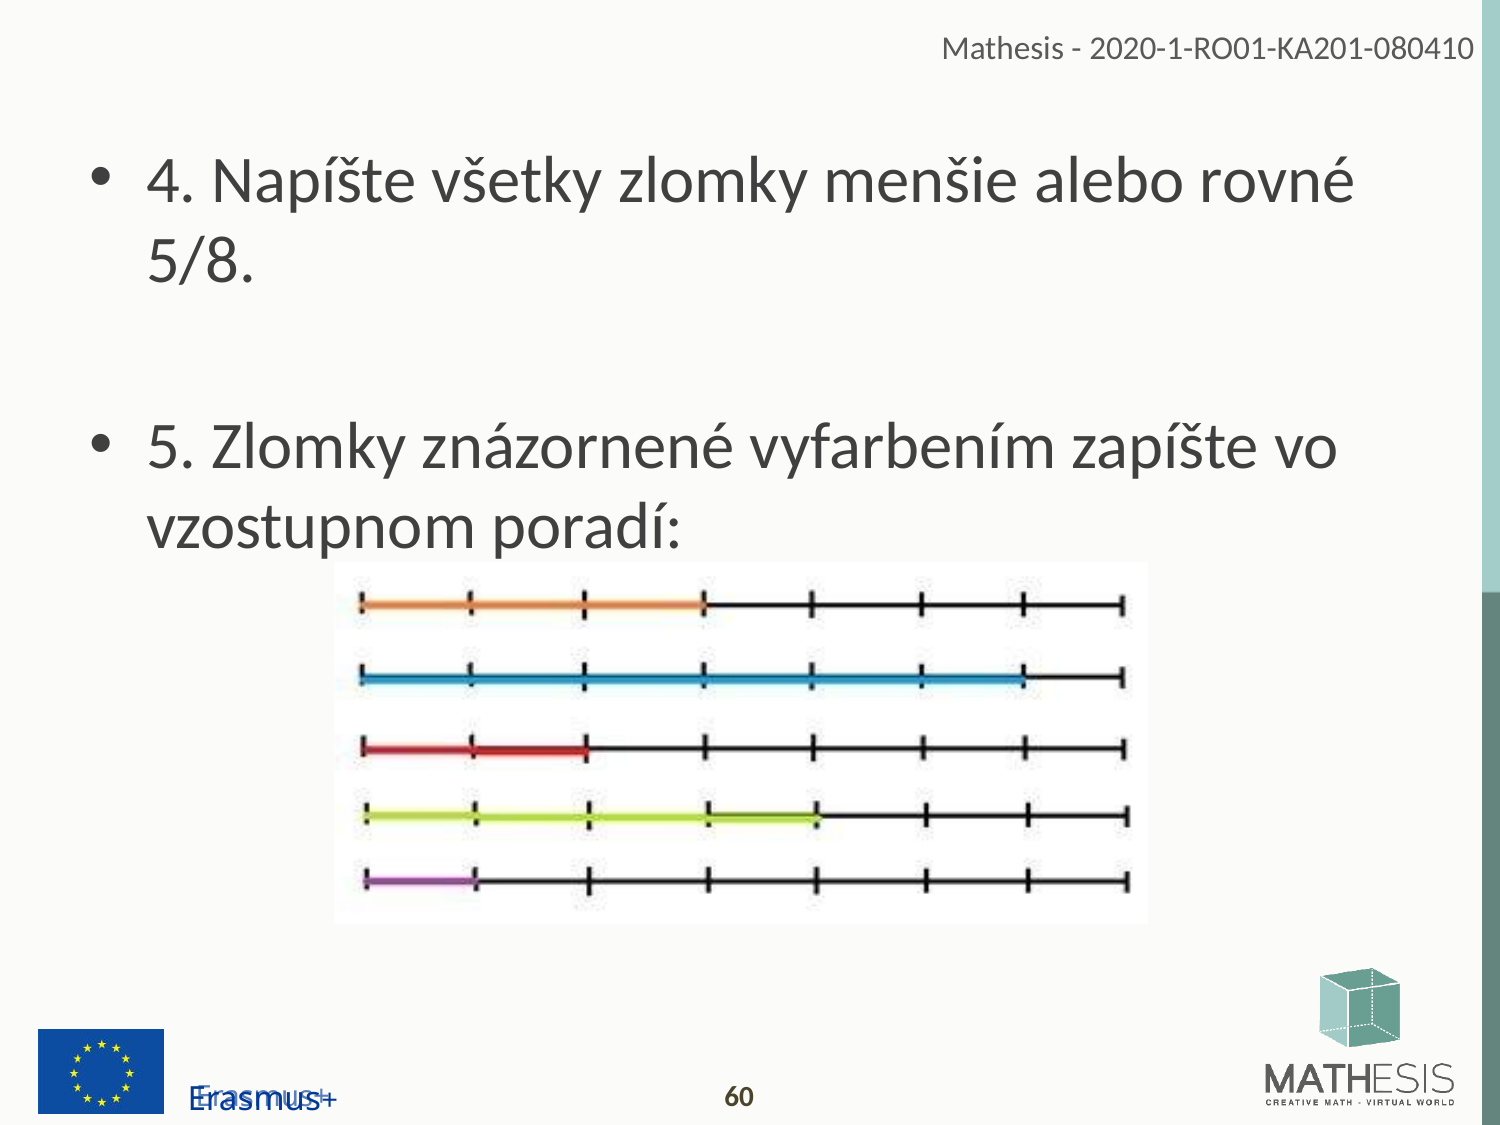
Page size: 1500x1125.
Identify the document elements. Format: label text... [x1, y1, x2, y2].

list 4. Napíšte všetky zlomky menšie alebo rovné 5/8. 5. Zlomky znázornené vyfarbením zapíšte vo vzostupnom poradí: [75, 128, 1425, 1005]
picture [333, 562, 1149, 924]
picture [38, 1029, 164, 1114]
